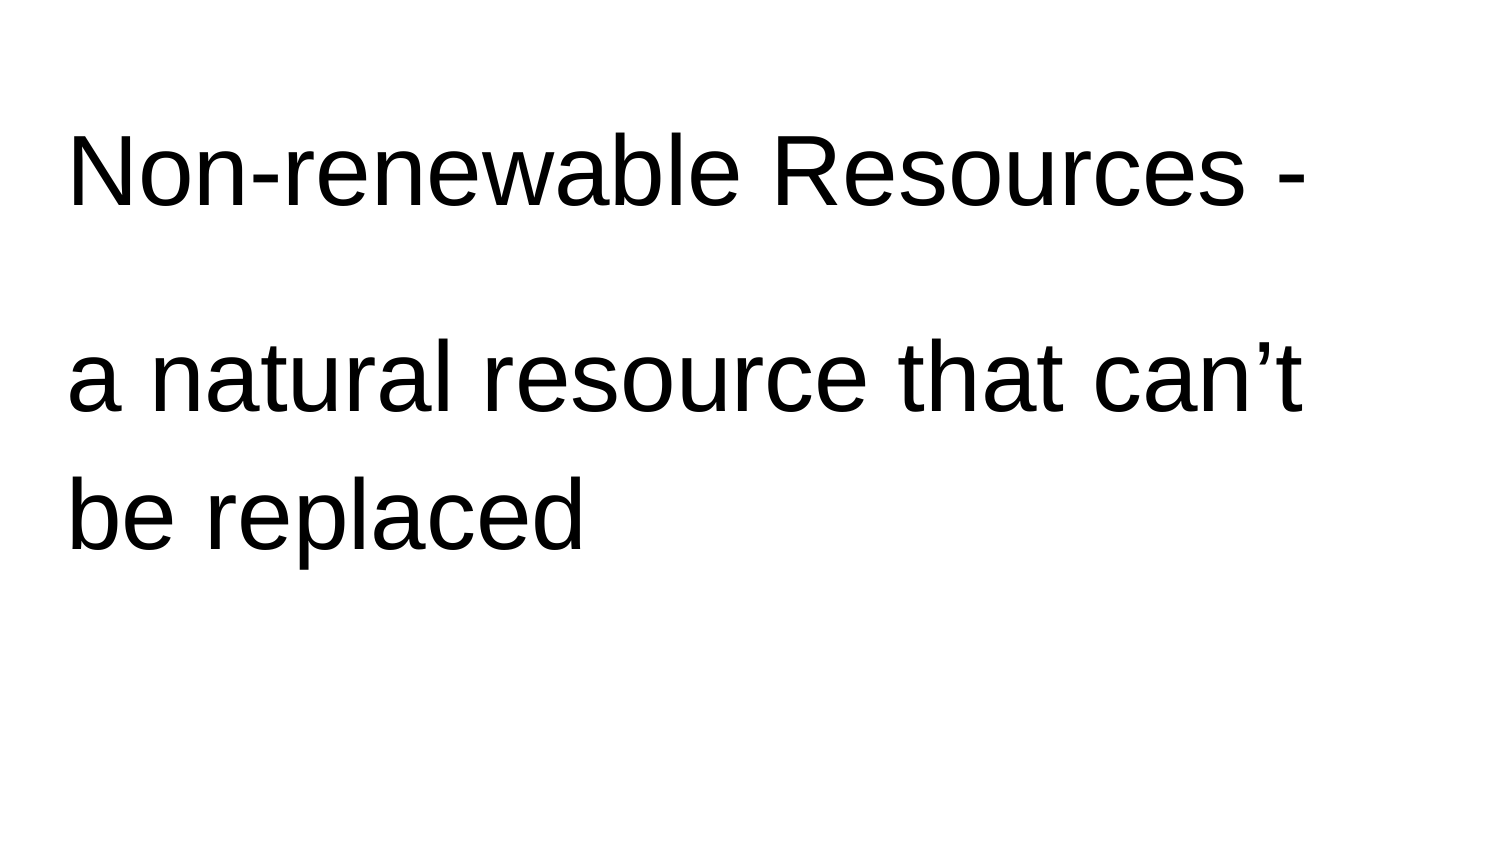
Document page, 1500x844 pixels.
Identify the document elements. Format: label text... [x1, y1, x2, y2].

title Non-renewable Resources - [51, 72, 1449, 167]
list a natural resource that can’t be replaced [51, 189, 1449, 750]
